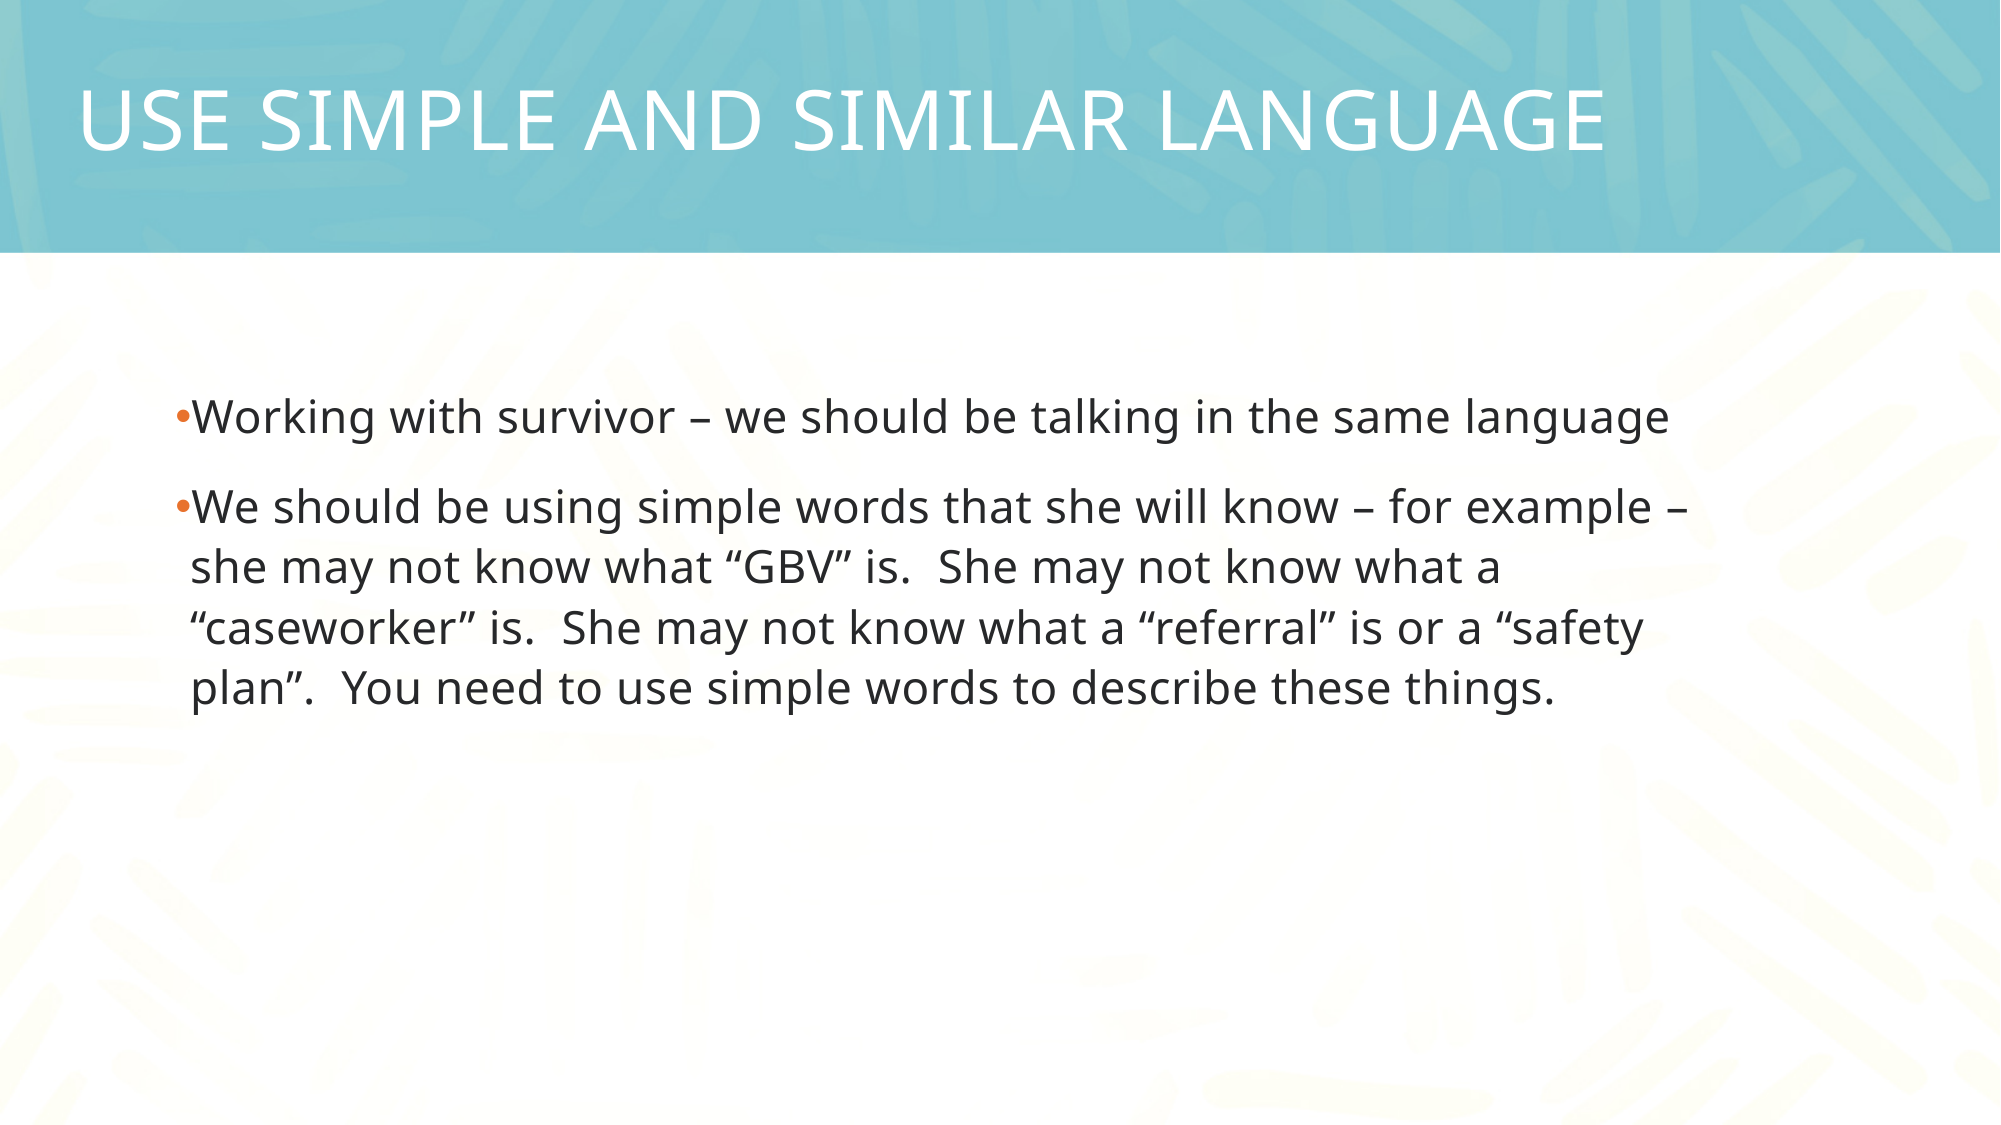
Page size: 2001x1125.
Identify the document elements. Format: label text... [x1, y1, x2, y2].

title Use simple and similar language [61, 33, 1938, 220]
picture [0, 0, 2000, 1125]
list Working with survivor – we should be talking in the same language We should be using simple words that she will know – for example – she may not know what “GBV” is. She may not know what a “caseworker” is. She may not know what a “referral” is or a “safety plan”. You need to use simple words to describe these things. [167, 374, 1763, 1036]
